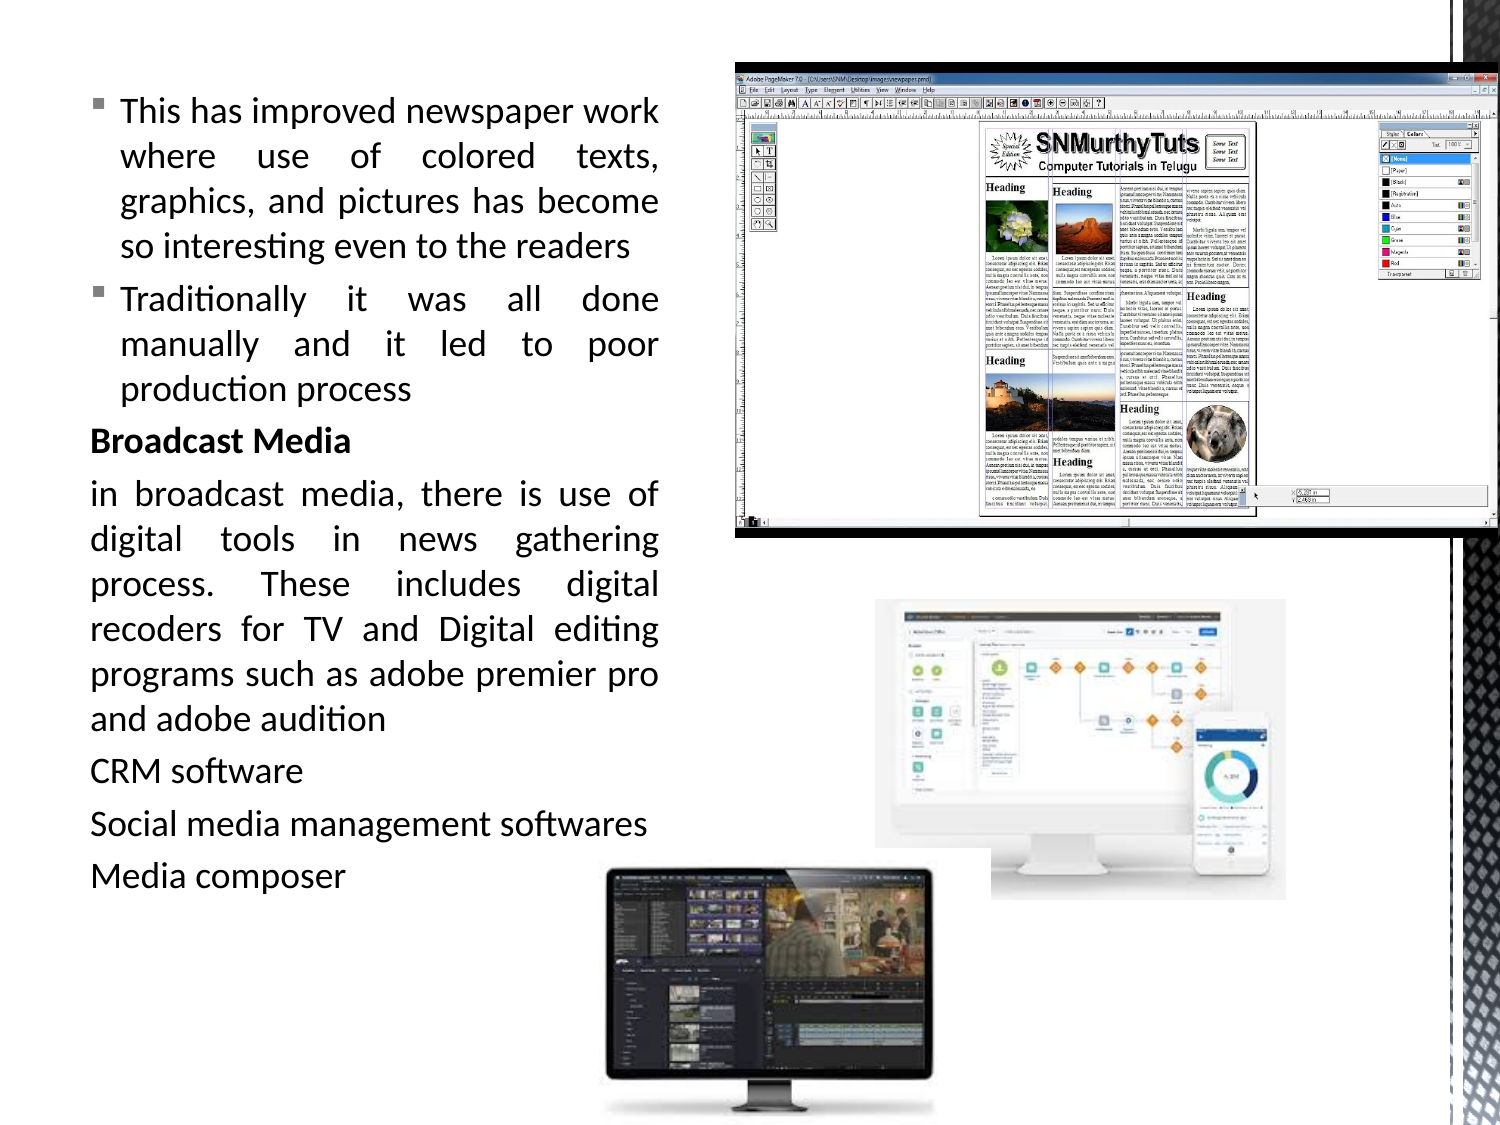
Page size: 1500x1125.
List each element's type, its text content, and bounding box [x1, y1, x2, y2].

list This has improved newspaper work where use of colored texts, graphics, and pictures has become so interesting even to the readers Traditionally it was all done manually and it led to poor production process Broadcast Media in broadcast media, there is use of digital tools in news gathering process. These includes digital recoders for TV and Digital editing programs such as adobe premier pro and adobe audition CRM software Social media management softwares Media composer [75, 75, 675, 1013]
picture [734, 0, 1500, 1125]
picture [549, 599, 1287, 1125]
